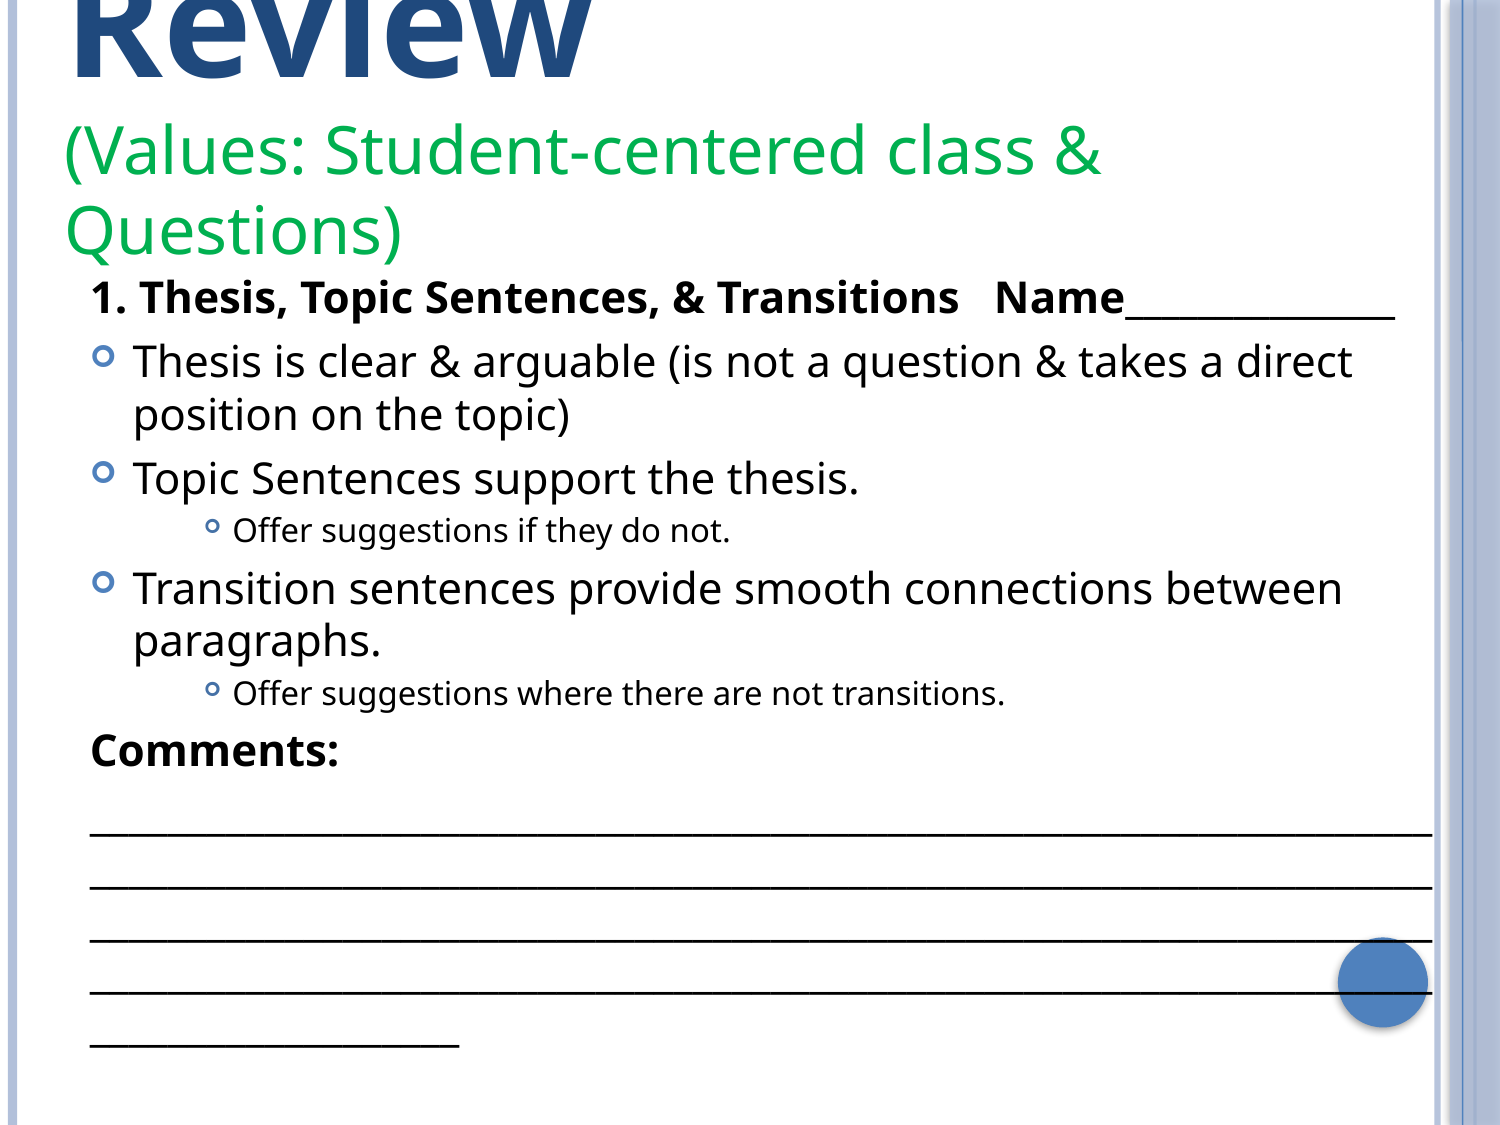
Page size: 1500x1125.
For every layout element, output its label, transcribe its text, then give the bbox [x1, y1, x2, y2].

list 1. Thesis, Topic Sentences, & Transitions Name_______________ Thesis is clear & arguable (is not a question & takes a direct position on the topic) Topic Sentences support the thesis. Offer suggestions if they do not. Transition sentences provide smooth connections between paragraphs. Offer suggestions where there are not transitions. Comments: _______________________________________________________________________________________________________________________________________________________________________________________________________________________________________________________________________________________________________ [75, 262, 1463, 1062]
title Expert Peer Review (Values: Student-centered class & Questions) [50, 87, 1400, 275]
